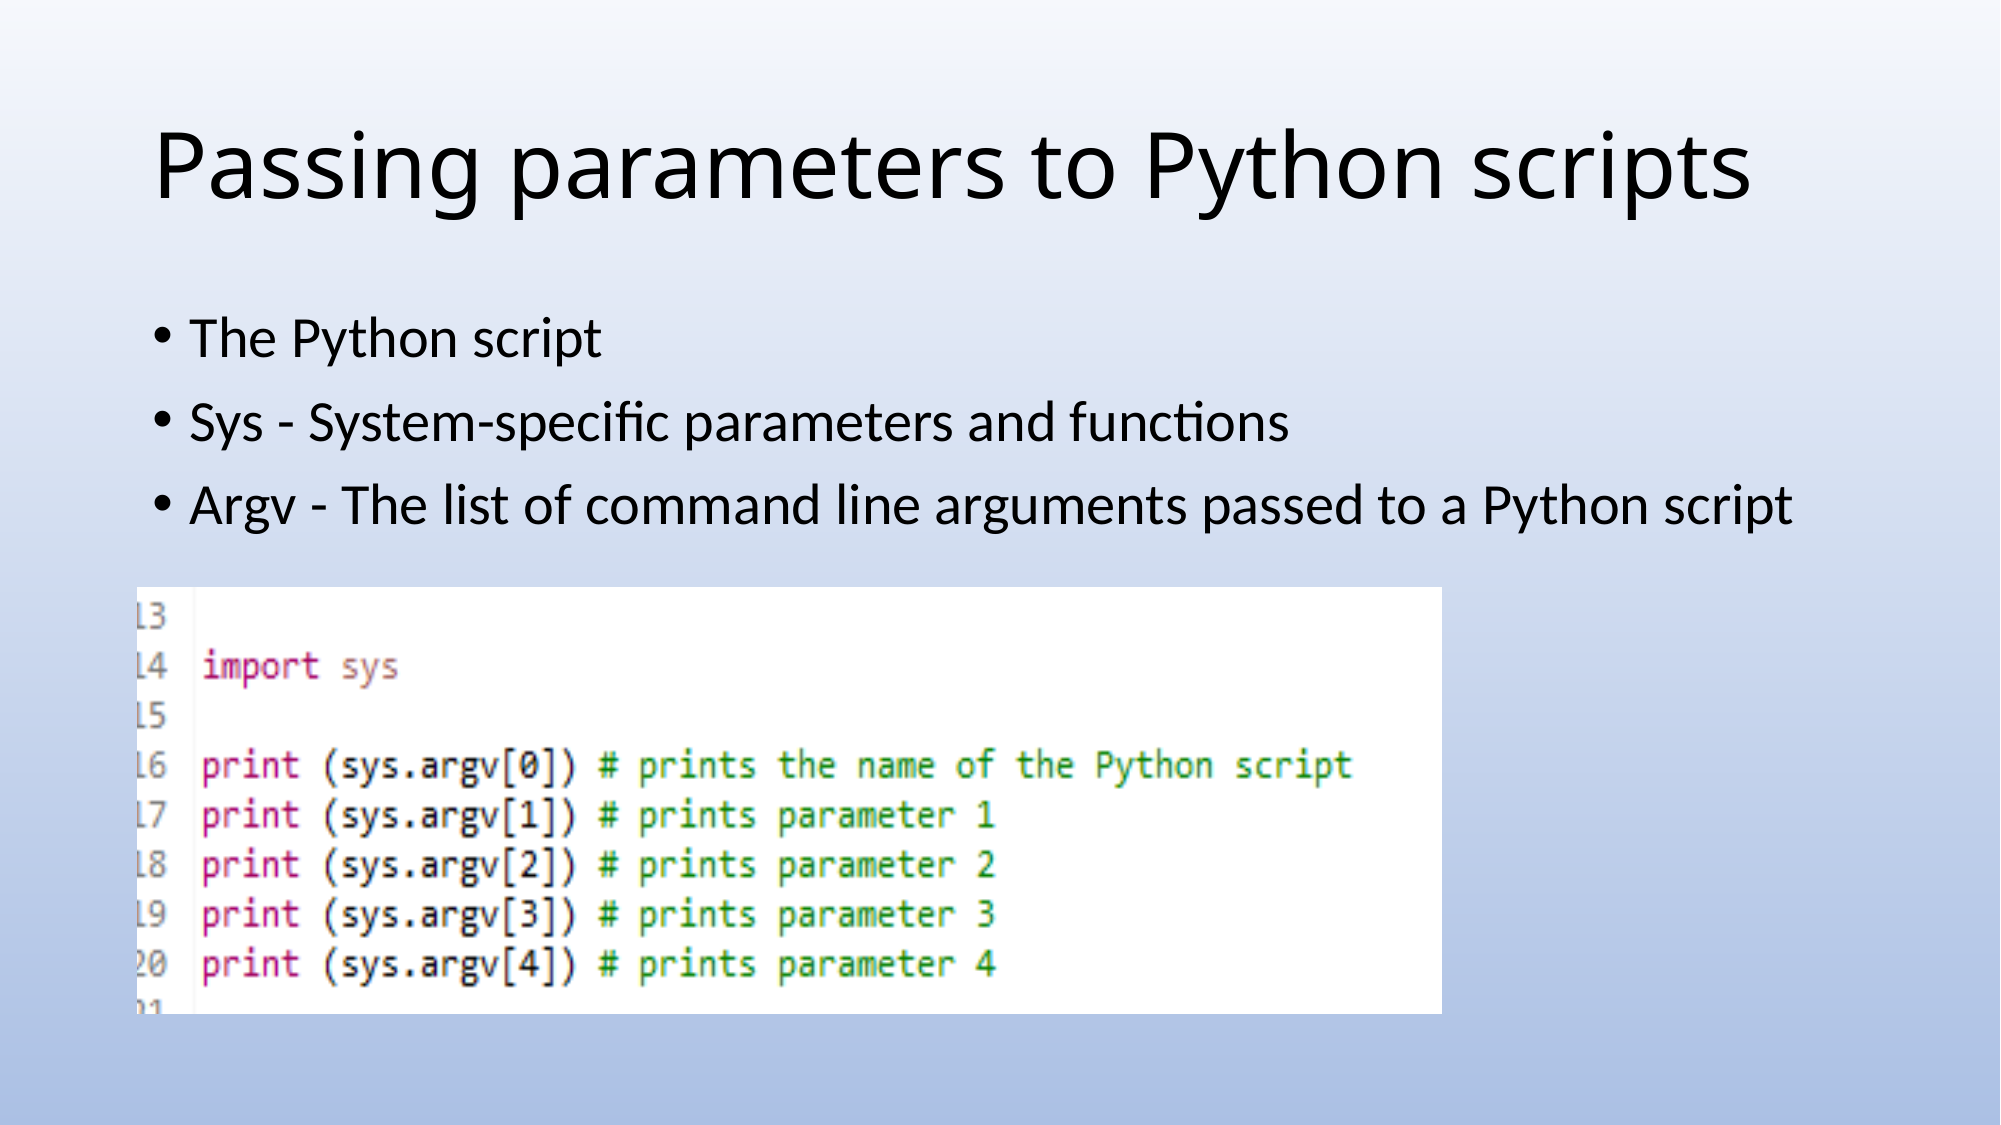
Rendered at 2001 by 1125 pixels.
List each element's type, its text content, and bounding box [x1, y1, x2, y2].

picture [137, 587, 1442, 1014]
list The Python script Sys - System-specific parameters and functions Argv - The list of command line arguments passed to a Python script [137, 299, 1863, 1014]
title Passing parameters to Python scripts [137, 59, 1863, 278]
